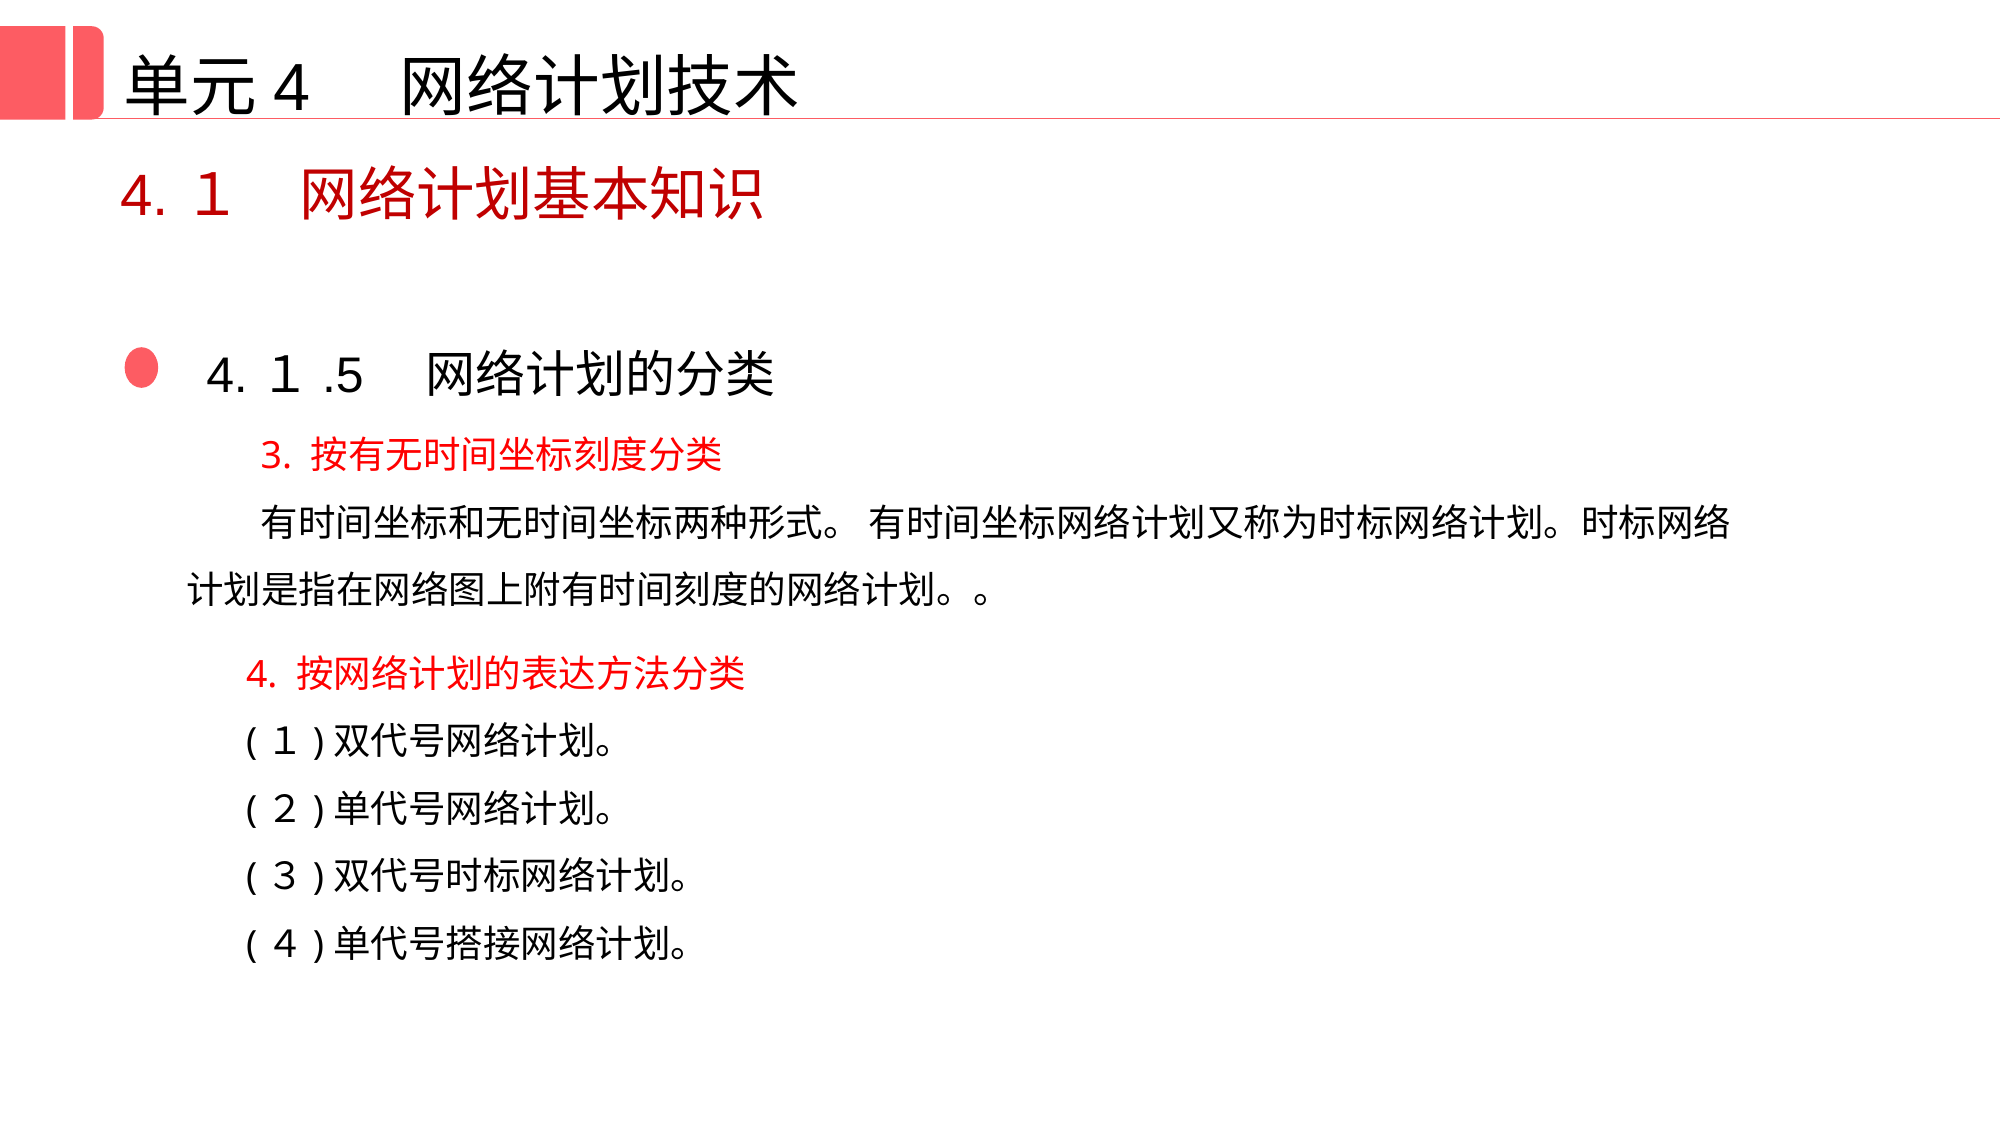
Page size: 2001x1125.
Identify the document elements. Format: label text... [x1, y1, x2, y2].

text_box 4. 按网络计划的表达方法分类 (１)双代号网络计划。 (２)单代号网络计划。 (３)双代号时标网络计划。 (４)单代号搭接网络计划。 [157, 619, 1757, 972]
list 单元4 网络计划技术 [108, 12, 1891, 248]
text_box 4.１ 网络计划基本知识 [105, 149, 781, 235]
text_box 4.１.5 网络计划的分类 [191, 335, 1179, 410]
text_box [124, 347, 159, 388]
text_box 3. 按有无时间坐标刻度分类 有时间坐标和无时间坐标两种形式。 有时间坐标网络计划又称为时标网络计划。时标网络计划是指在网络图上附有时间刻度的网络计划。。 [171, 401, 1772, 619]
